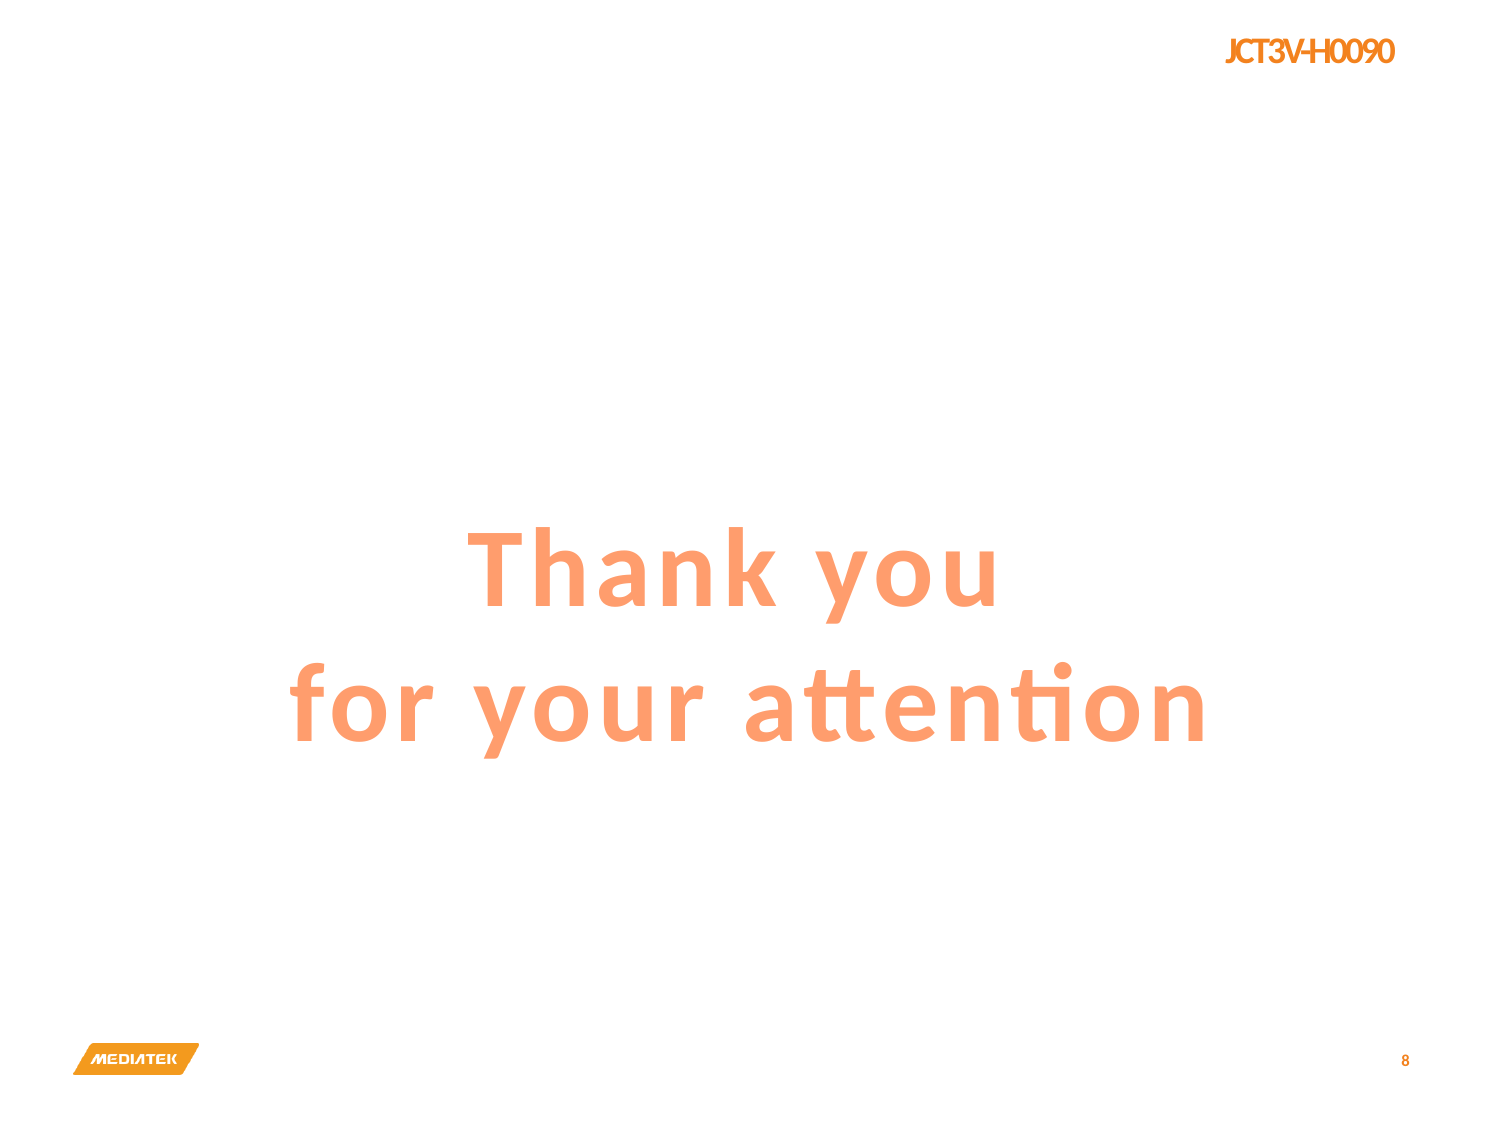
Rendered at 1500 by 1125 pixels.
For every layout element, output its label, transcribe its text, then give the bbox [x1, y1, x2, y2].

text_box Thank you for your attention [274, 486, 1226, 772]
picture [73, 1043, 199, 1075]
slide_number 8 [1251, 1029, 1425, 1090]
